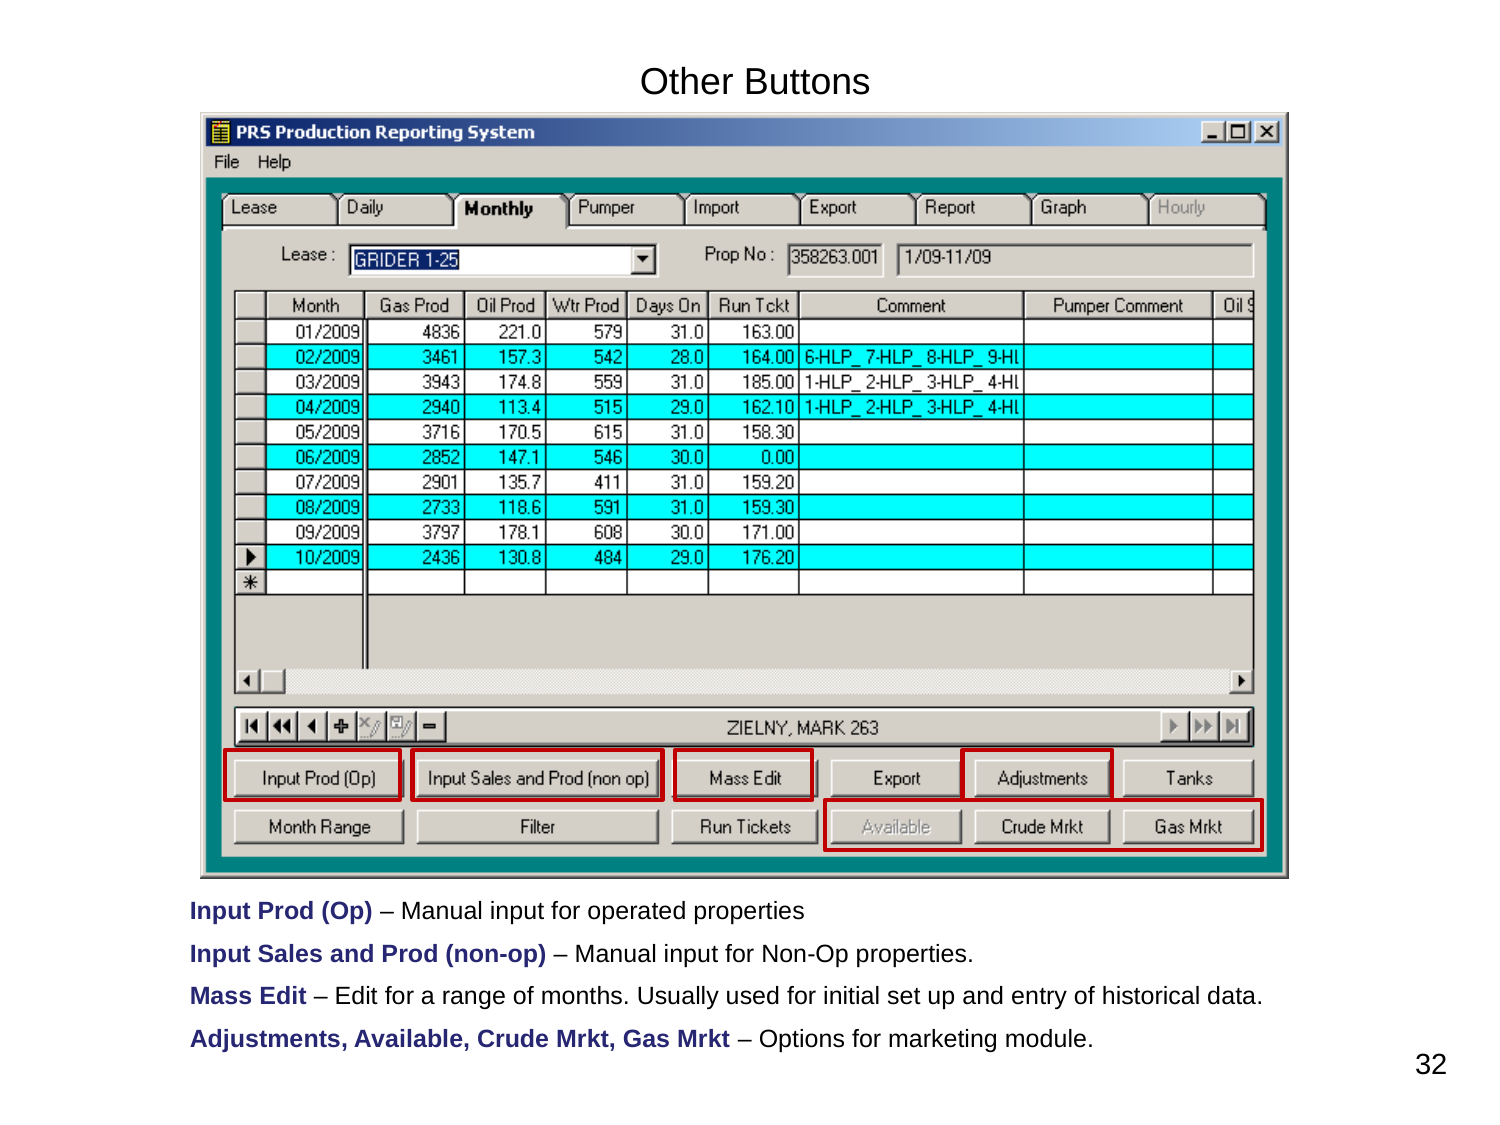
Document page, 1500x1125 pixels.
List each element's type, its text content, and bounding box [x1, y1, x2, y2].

text_box Input Prod (Op) – Manual input for operated properties Input Sales and Prod (non-op) – Manual input for Non-Op properties. Mass Edit – Edit for a range of months. Usually used for initial set up and entry of historical data. Adjustments, Available, Crude Mrkt, Gas Mrkt – Options for marketing module. [174, 887, 1338, 1060]
text_box Other Buttons [624, 49, 888, 110]
picture [199, 112, 1290, 879]
slide_number 32 [1374, 1037, 1463, 1089]
